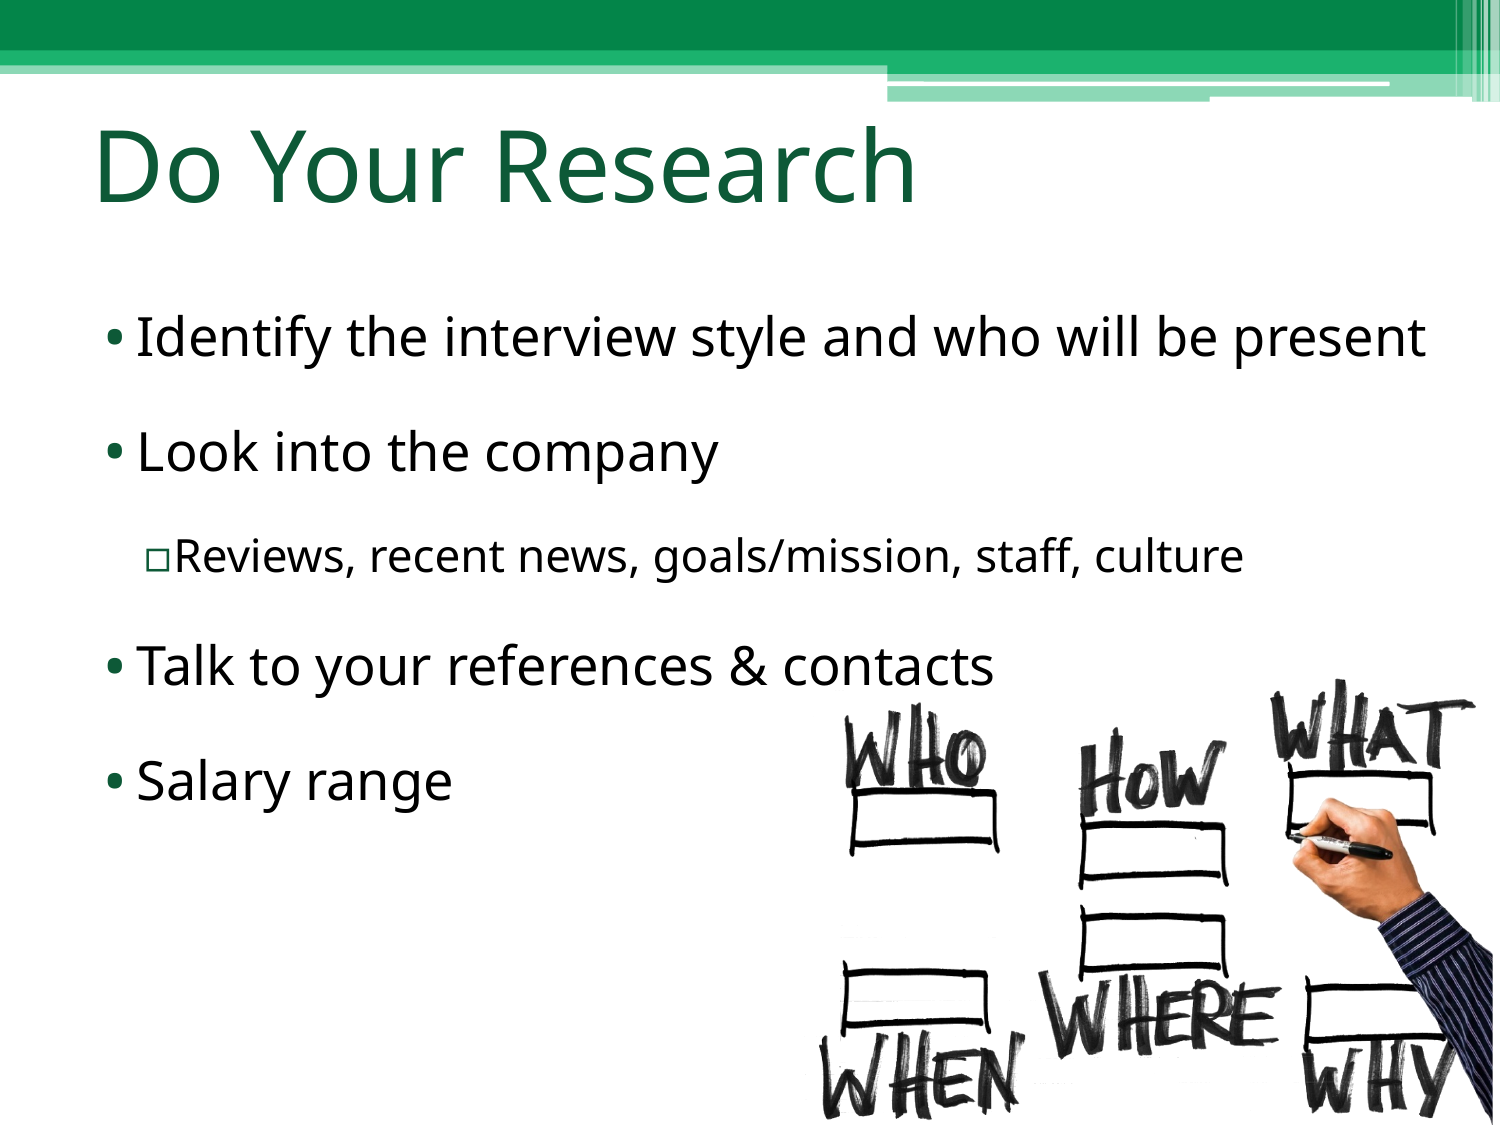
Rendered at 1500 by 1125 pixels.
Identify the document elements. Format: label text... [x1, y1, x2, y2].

list Identify the interview style and who will be present Look into the company Reviews, recent news, goals/mission, staff, culture Talk to your references & contacts Salary range [76, 262, 1488, 1125]
picture [783, 637, 1493, 1125]
title Do Your Research [76, 87, 1448, 238]
